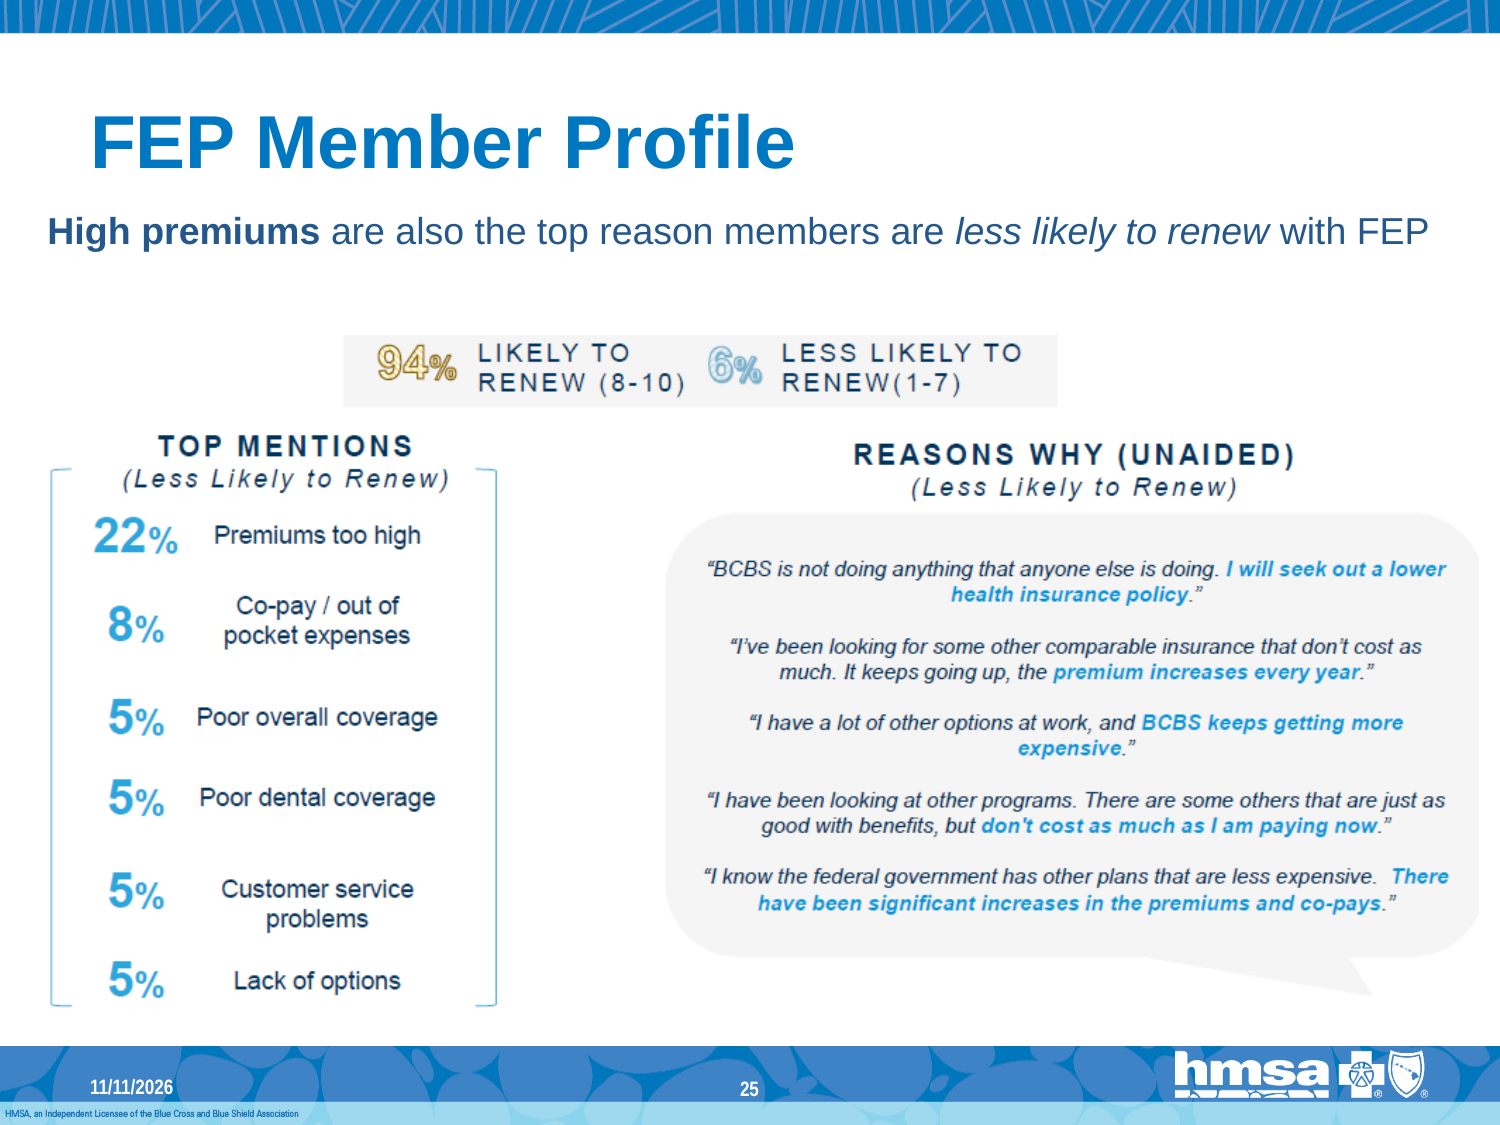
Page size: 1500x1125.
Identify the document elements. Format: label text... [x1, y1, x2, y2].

picture [0, 1046, 1500, 1125]
text_box High premiums are also the top reason members are less likely to renew with FEP [32, 199, 1446, 260]
picture [27, 324, 1479, 1016]
title FEP Member Profile [75, 45, 1425, 199]
picture [0, 0, 1500, 34]
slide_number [75, 1059, 425, 1113]
slide_number 25 [725, 1064, 1075, 1113]
